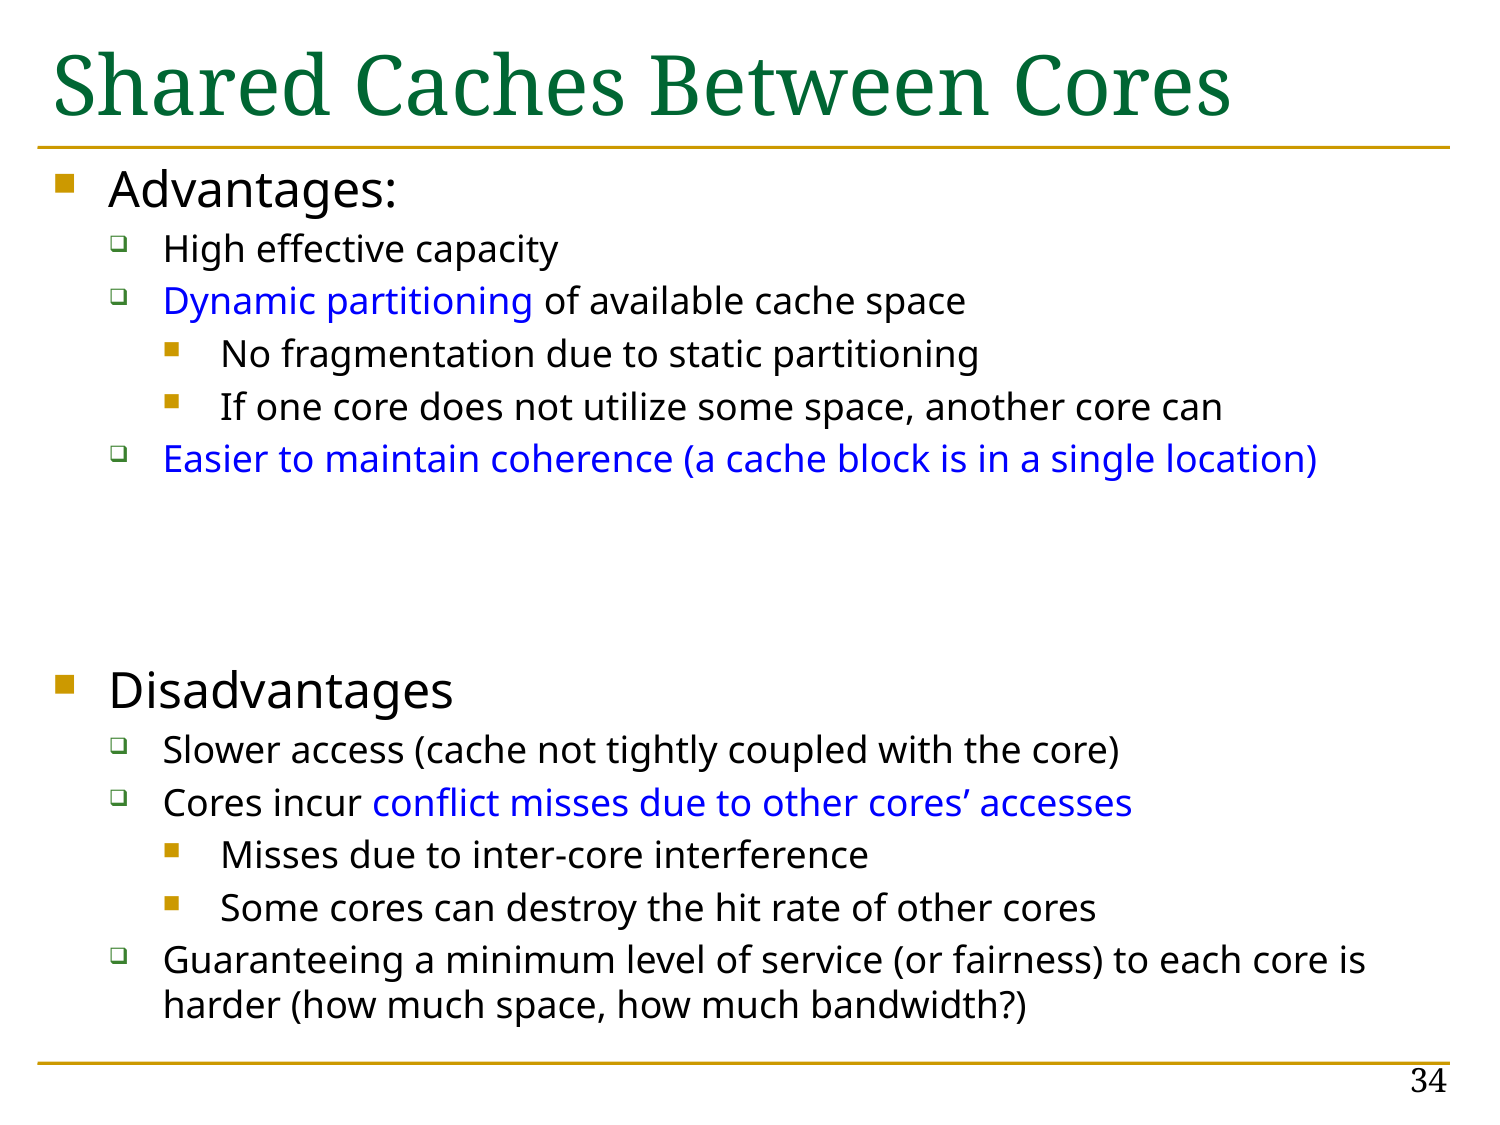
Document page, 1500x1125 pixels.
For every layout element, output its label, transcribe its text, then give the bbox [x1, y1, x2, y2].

list Advantages: High effective capacity Dynamic partitioning of available cache space No fragmentation due to static partitioning If one core does not utilize some space, another core can Easier to maintain coherence (a cache block is in a single location) Disadvantages Slower access (cache not tightly coupled with the core) Cores incur conflict misses due to other cores’ accesses Misses due to inter-core interference Some cores can destroy the hit rate of other cores Guaranteeing a minimum level of service (or fairness) to each core is harder (how much space, how much bandwidth?) [37, 149, 1450, 1063]
title Shared Caches Between Cores [37, 24, 1450, 149]
slide_number 34 [1111, 1036, 1462, 1112]
